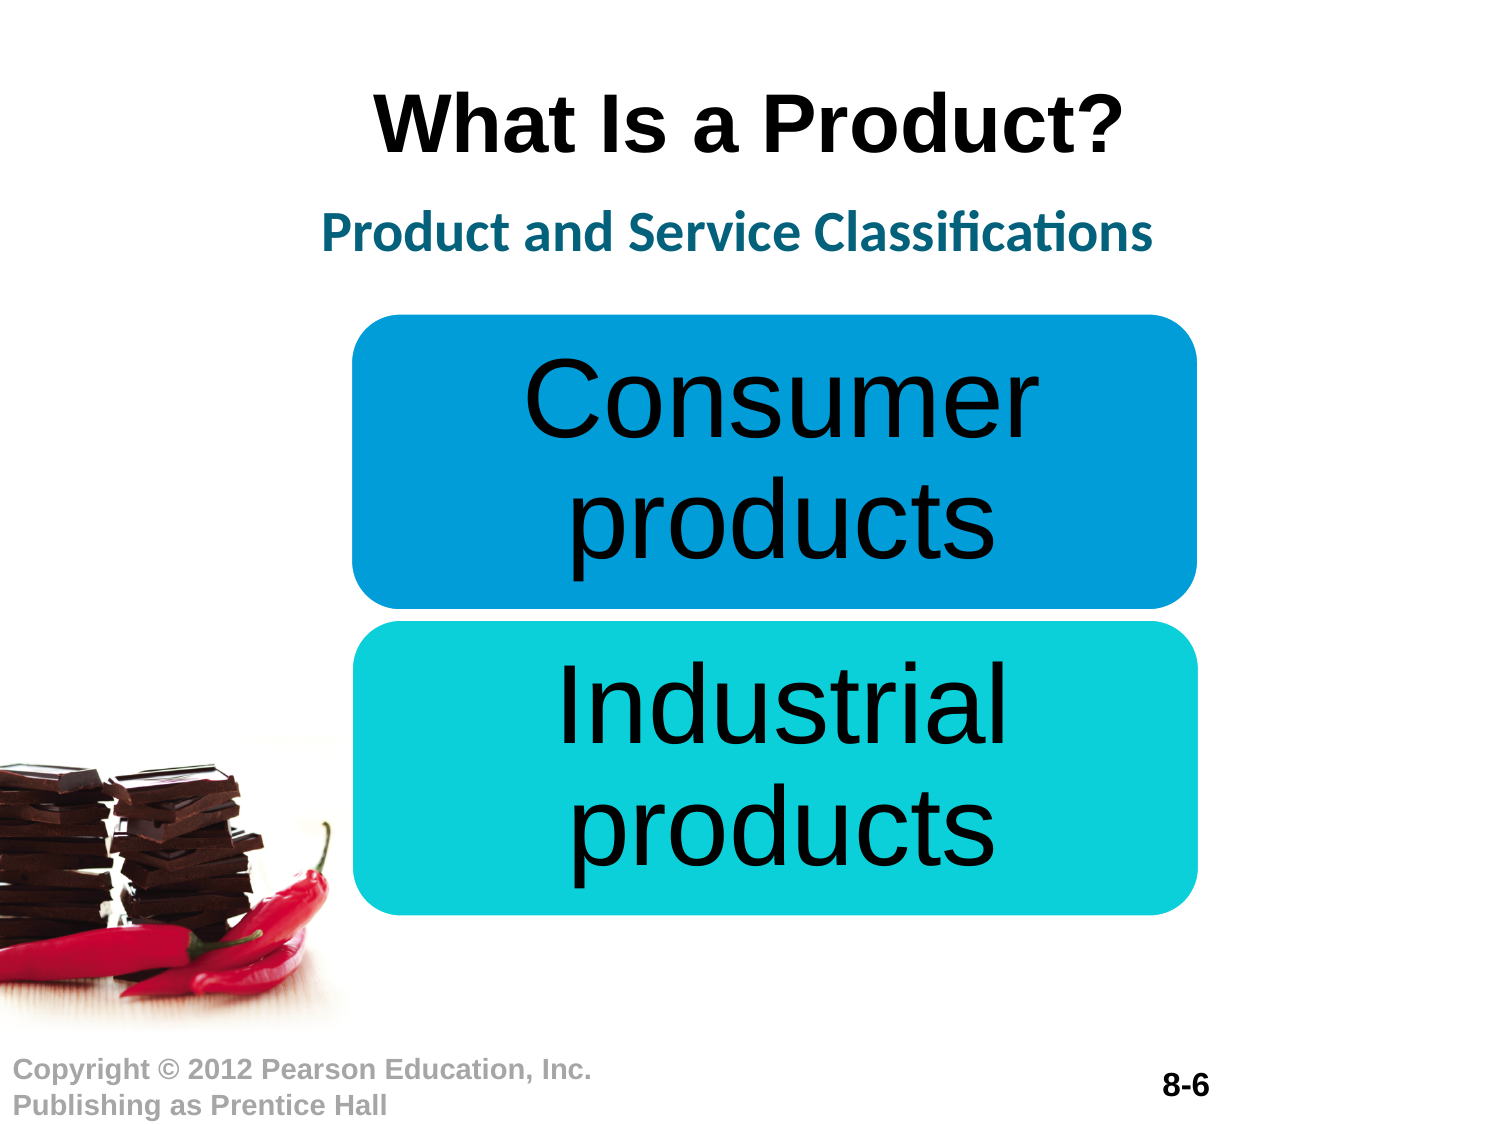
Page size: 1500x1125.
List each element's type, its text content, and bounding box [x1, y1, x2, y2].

picture [0, 737, 361, 1038]
list Product and Service Classifications [149, 237, 1326, 301]
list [349, 312, 1201, 926]
title What Is a Product? [112, 37, 1388, 226]
